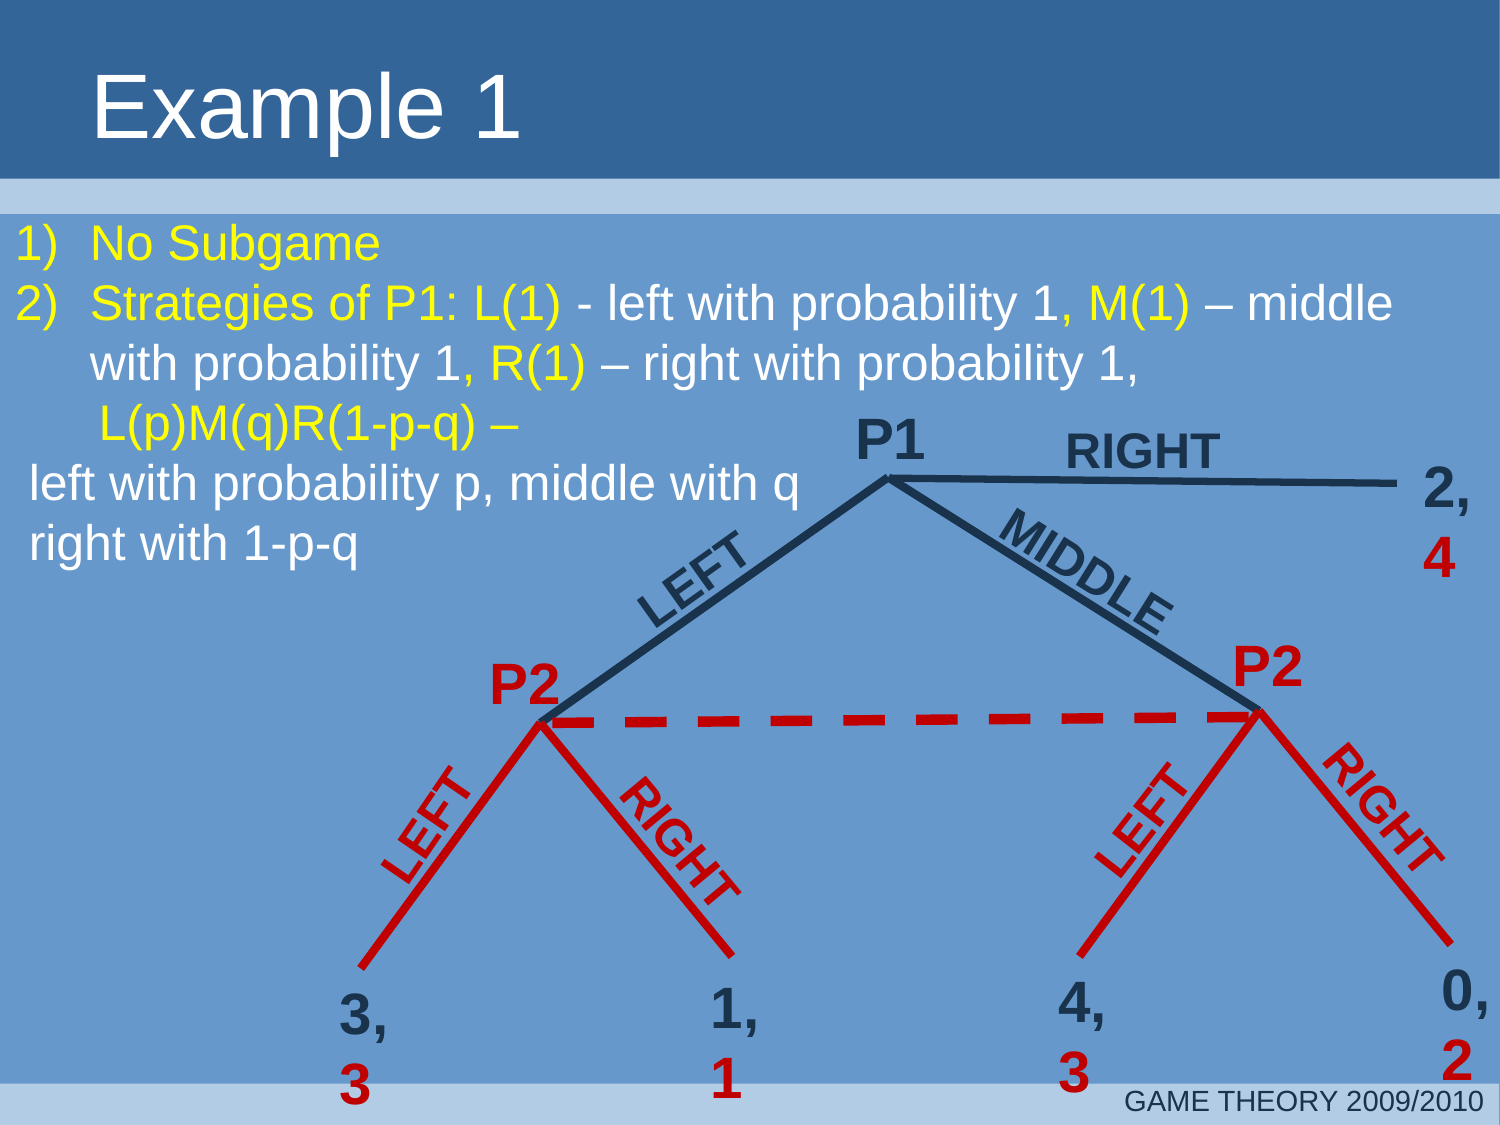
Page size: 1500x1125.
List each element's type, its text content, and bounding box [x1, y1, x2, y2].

title Example 1 [74, 42, 1464, 162]
text_box No Subgame Strategies of P1: L(1) - left with probability 1, M(1) – middle with probability 1, R(1) – right with probability 1, L(p)M(q)R(1-p-q) – left with probability p, middle with q right with 1-p-q [0, 203, 1409, 578]
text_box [324, 393, 1500, 1125]
